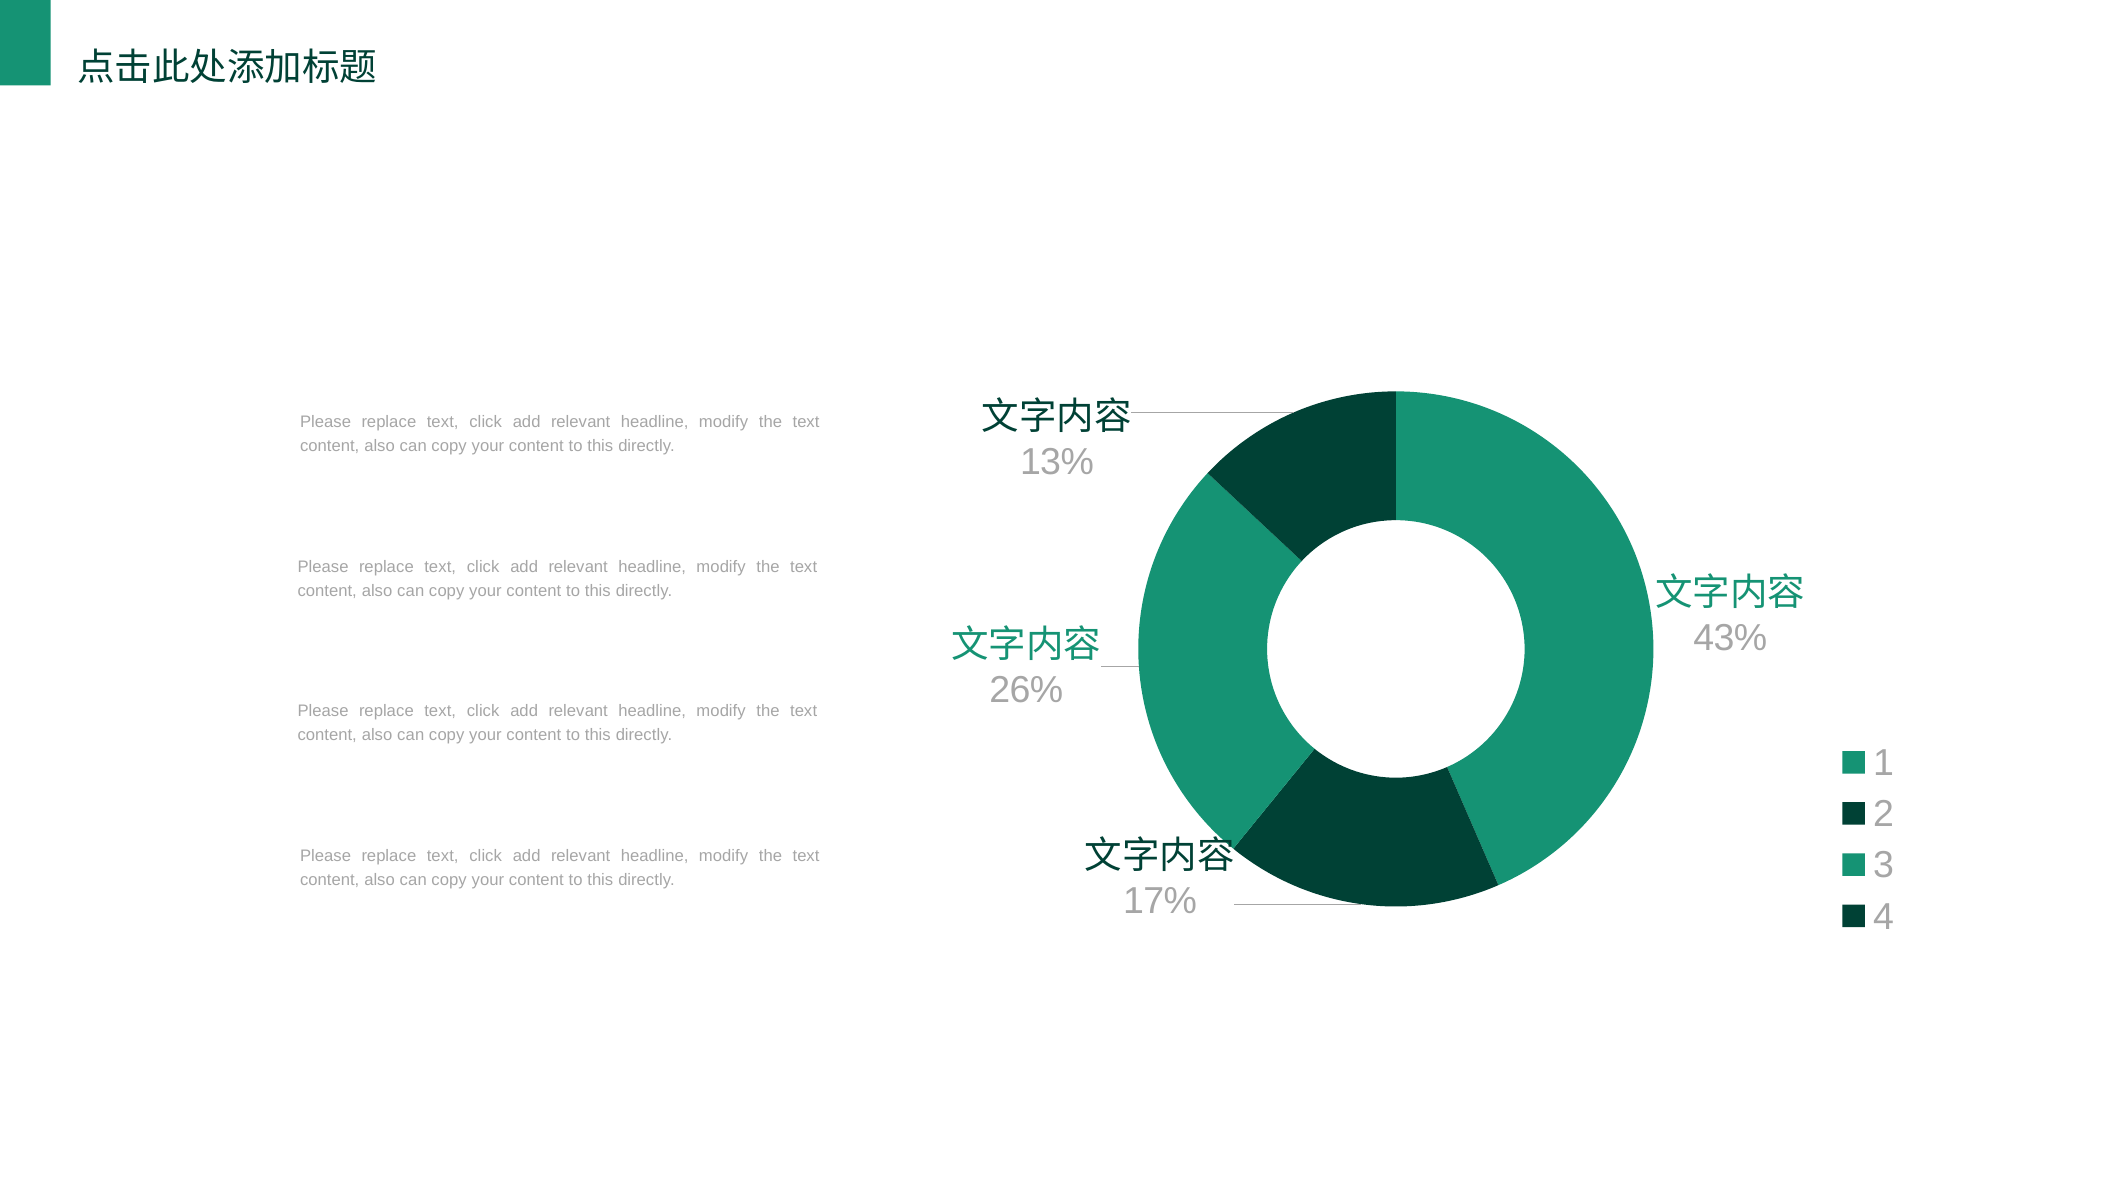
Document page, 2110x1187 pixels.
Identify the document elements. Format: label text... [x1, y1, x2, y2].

chart [914, 345, 1964, 961]
text_box Please replace text, click add relevant headline, modify the text content, also can copy your content to this directly. [297, 696, 819, 744]
text_box 点击此处添加标题 [62, 35, 417, 94]
text_box Please replace text, click add relevant headline, modify the text content, also can copy your content to this directly. [300, 840, 821, 889]
text_box Please replace text, click add relevant headline, modify the text content, also can copy your content to this directly. [297, 551, 819, 600]
text_box Please replace text, click add relevant headline, modify the text content, also can copy your content to this directly. [300, 406, 821, 455]
